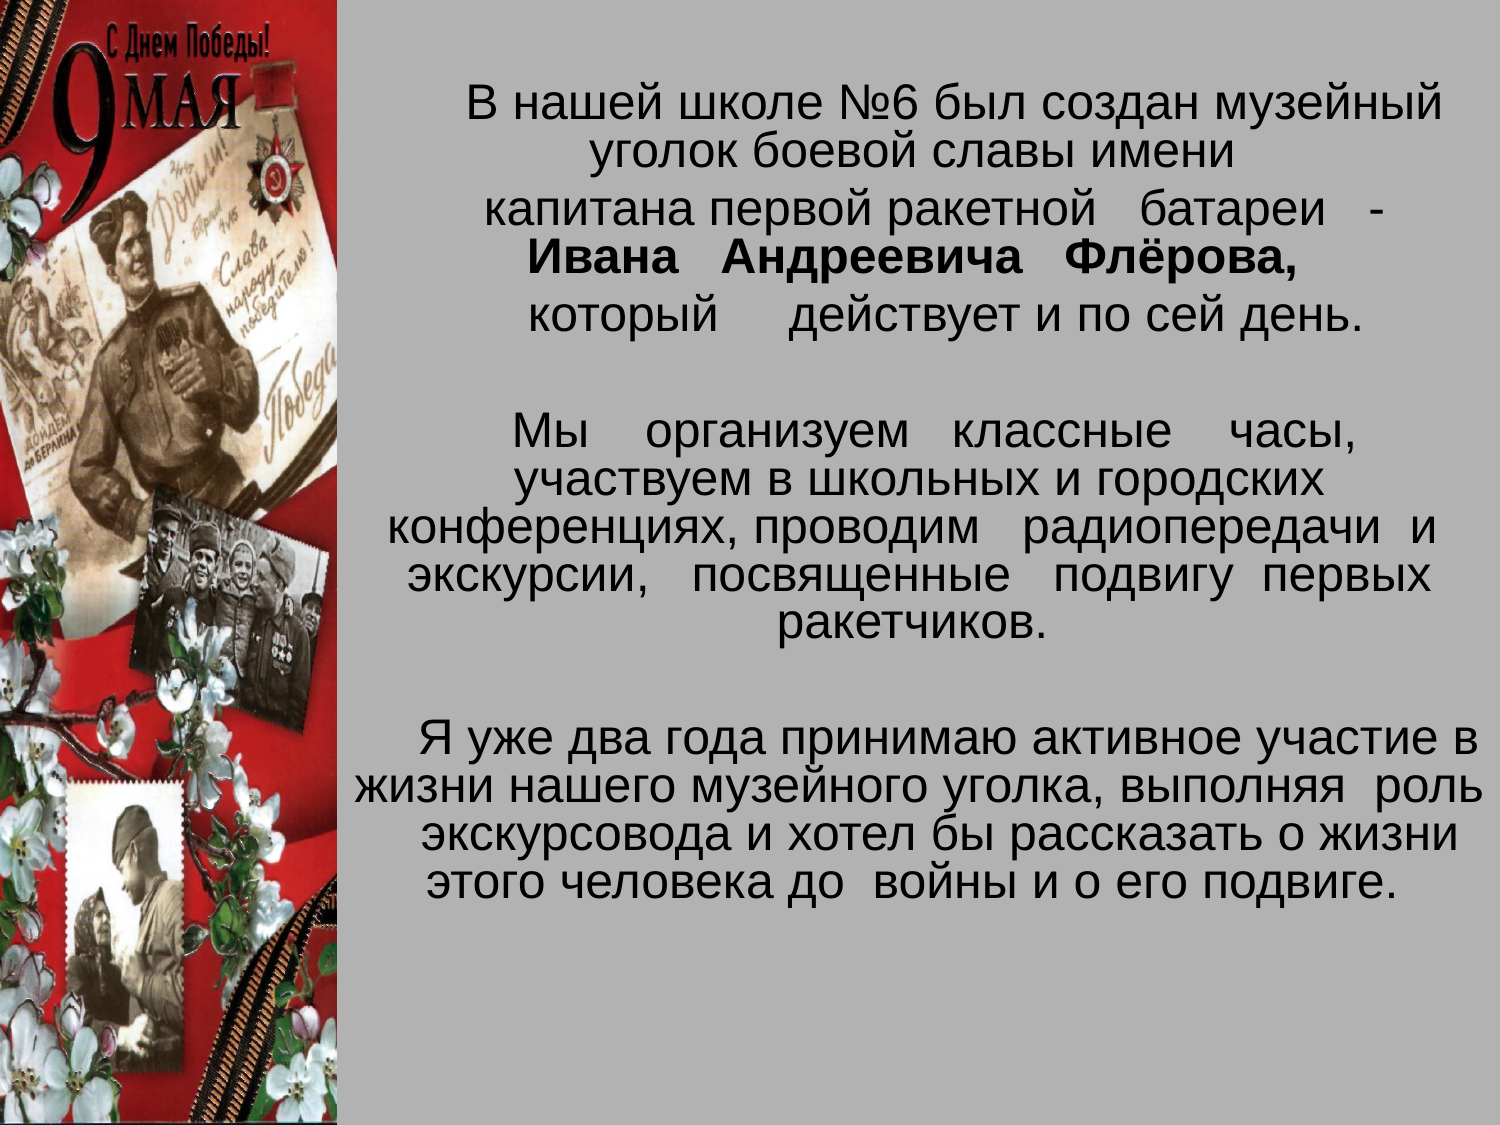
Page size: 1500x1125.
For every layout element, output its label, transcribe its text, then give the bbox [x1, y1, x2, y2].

picture [0, 0, 337, 1125]
list В нашей школе №6 был создан музейный уголок боевой славы имени капитана первой ракетной батареи - Ивана Андреевича Флёрова, который действует и по сей день. Мы организуем классные часы, участвуем в школьных и городских конференциях, проводим радиопередачи и экскурсии, посвященные подвигу первых ракетчиков. Я уже два года принимаю активное участие в жизни нашего музейного уголка, выполняя роль экскурсовода и хотел бы рассказать о жизни этого человека до войны и о его подвиге. [341, 73, 1500, 1125]
